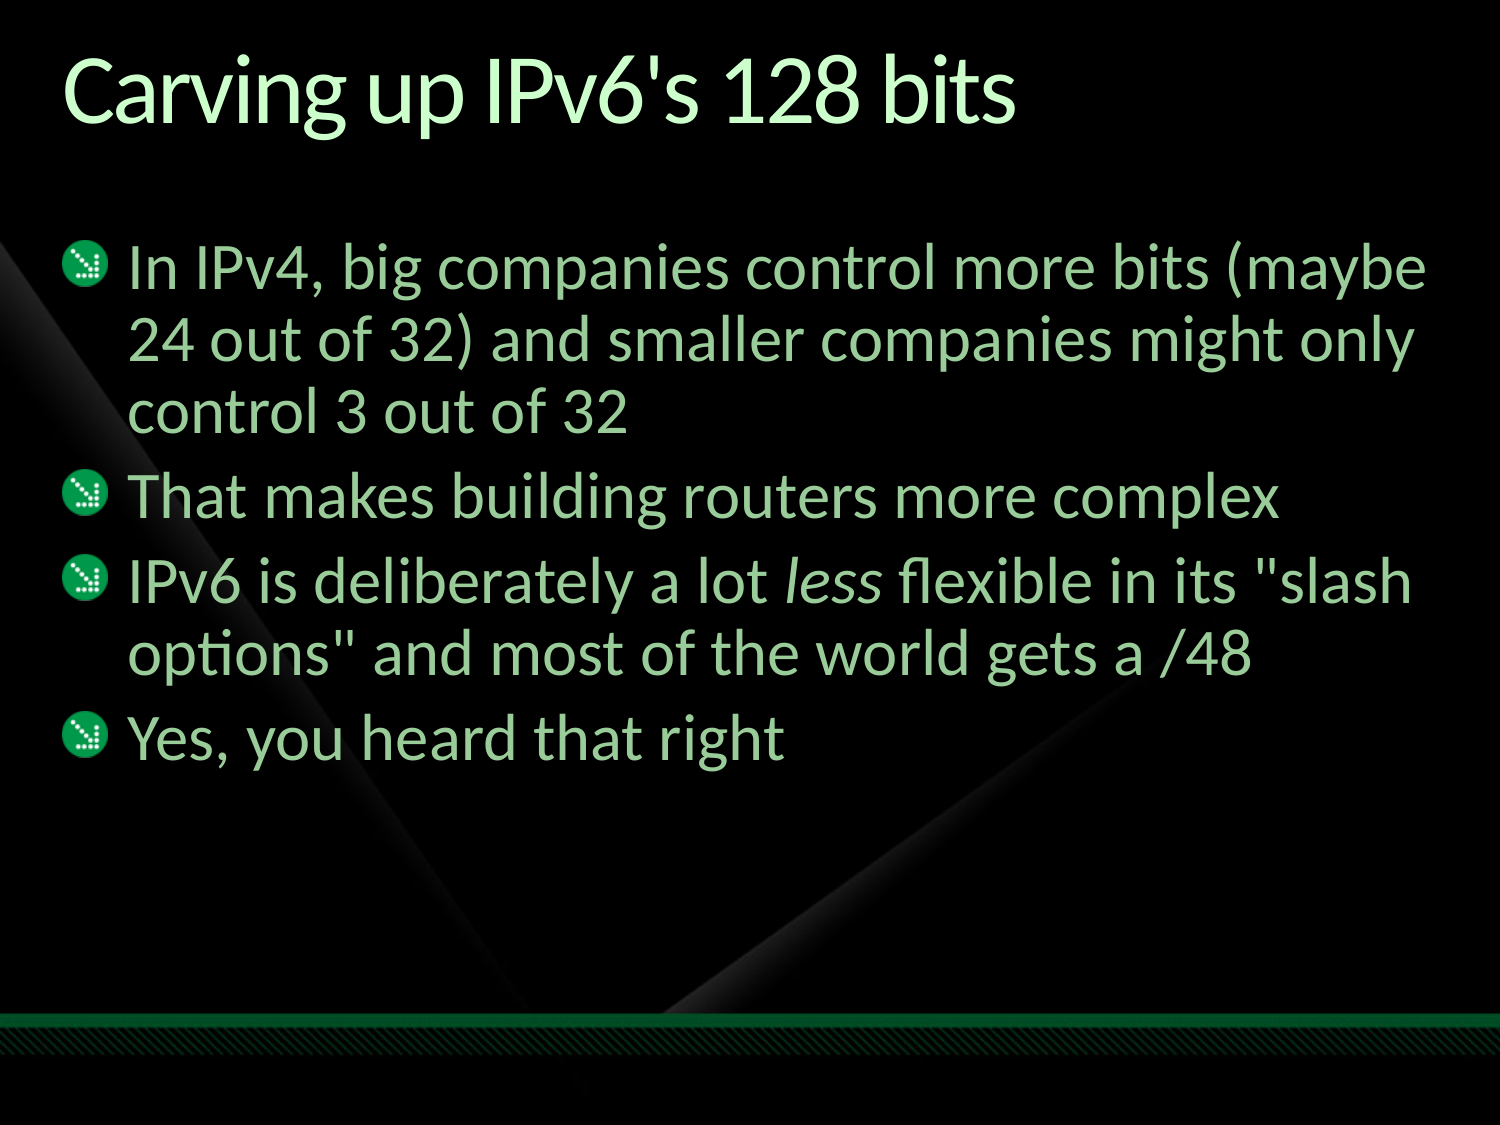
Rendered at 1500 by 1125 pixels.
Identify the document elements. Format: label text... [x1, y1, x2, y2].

picture [0, 0, 1500, 1125]
title Carving up IPv6's 128 bits [62, 37, 1438, 147]
list In IPv4, big companies control more bits (maybe 24 out of 32) and smaller companies might only control 3 out of 32 That makes building routers more complex IPv6 is deliberately a lot less flexible in its "slash options" and most of the world gets a /48 Yes, you heard that right [62, 231, 1438, 790]
